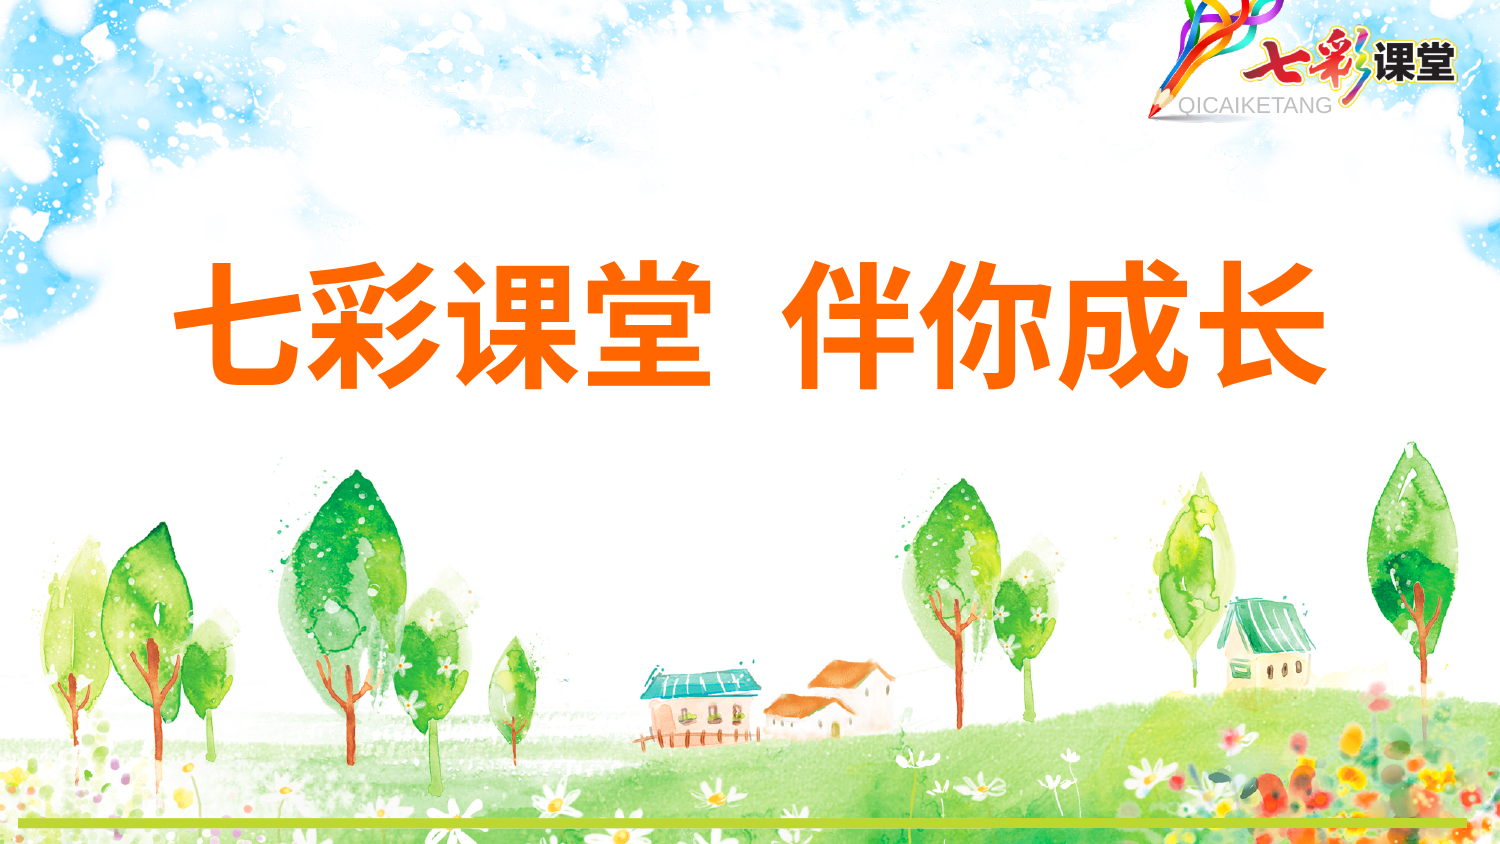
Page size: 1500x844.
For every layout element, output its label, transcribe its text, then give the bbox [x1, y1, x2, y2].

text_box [1142, 0, 1460, 128]
picture [0, 0, 1500, 844]
text_box 七彩课堂 伴你成长 [152, 232, 1346, 413]
